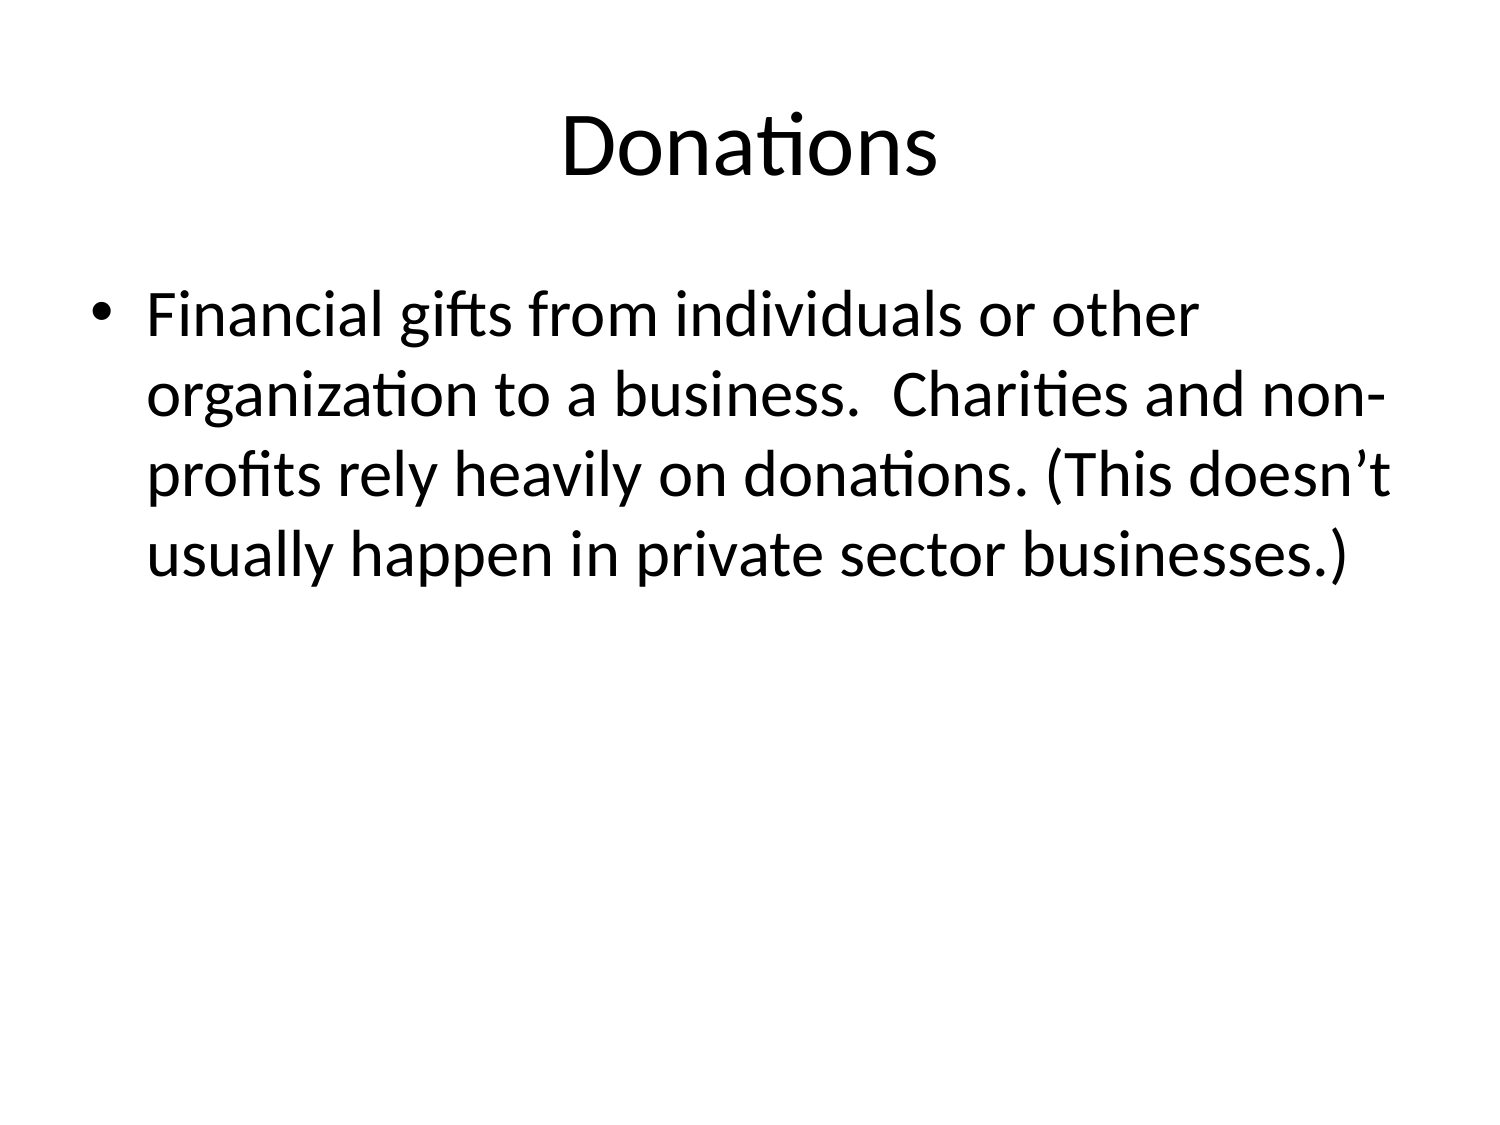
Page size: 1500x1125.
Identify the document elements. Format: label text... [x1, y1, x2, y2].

list Financial gifts from individuals or other organization to a business. Charities and non-profits rely heavily on donations. (This doesn’t usually happen in private sector businesses.) [75, 262, 1425, 1005]
title Donations [75, 45, 1425, 233]
